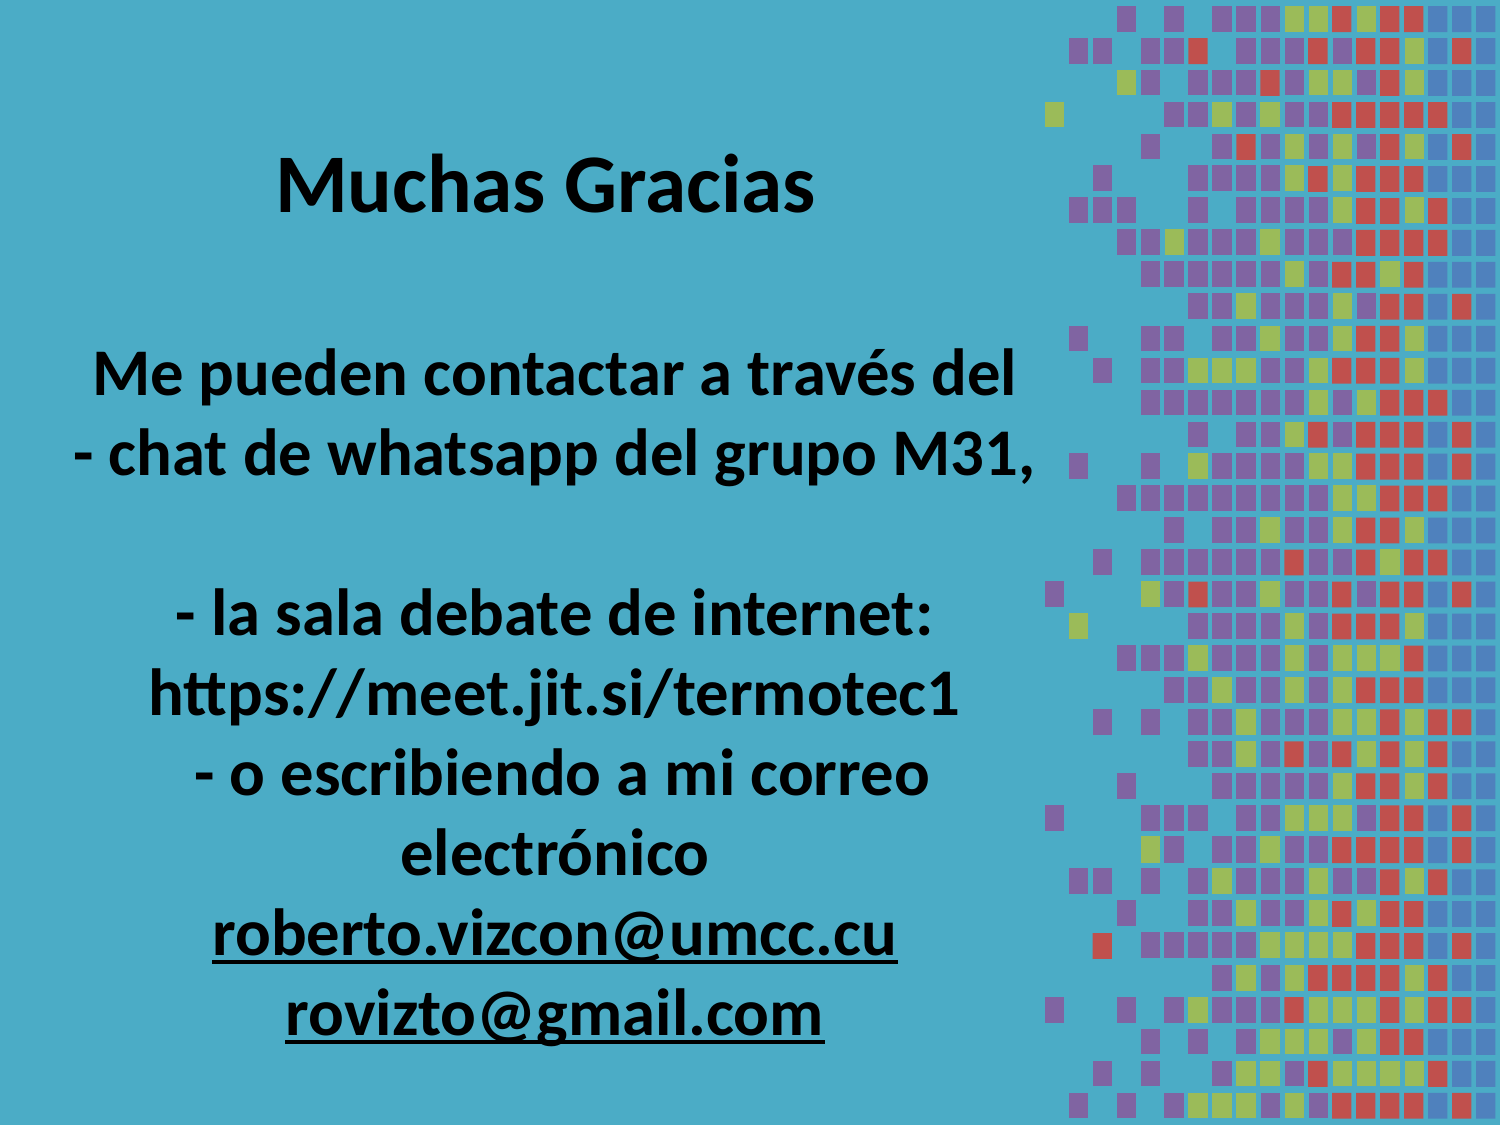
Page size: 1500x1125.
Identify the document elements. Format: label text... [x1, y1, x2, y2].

title Muchas Gracias Me pueden contactar a través del - chat de whatsapp del grupo M31, - la sala debate de internet: https://meet.jit.si/termotec1 - o escribiendo a mi correo electrónico roberto.vizcon@umcc.cu rovizto@gmail.com [53, 121, 1057, 925]
